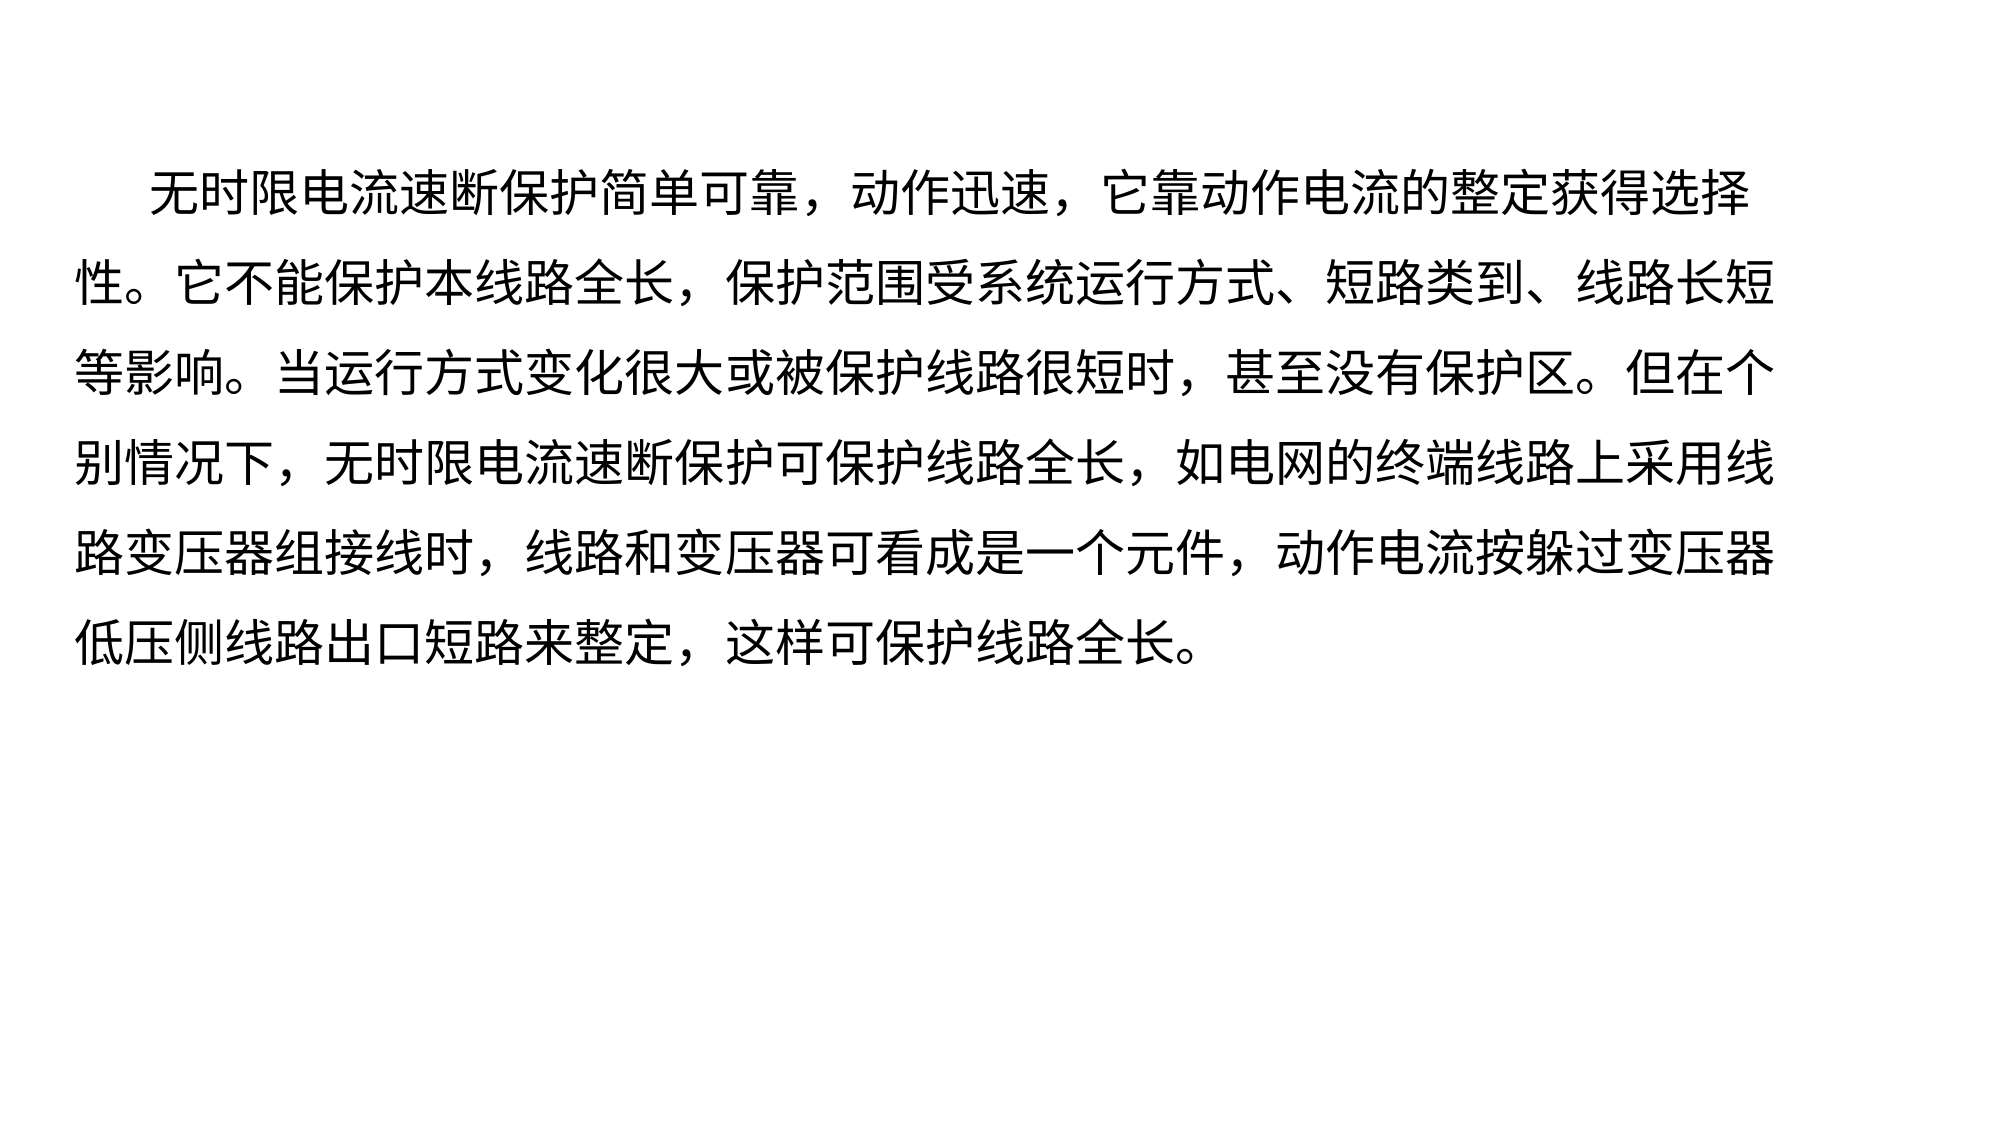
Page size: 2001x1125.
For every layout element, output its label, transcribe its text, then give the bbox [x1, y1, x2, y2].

list 无时限电流速断保护简单可靠，动作迅速，它靠动作电流的整定获得选择性。它不能保护本线路全长，保护范围受系统运行方式、短路类到、线路长短等影响。当运行方式变化很大或被保护线路很短时，甚至没有保护区。但在个别情况下，无时限电流速断保护可保护线路全长，如电网的终端线路上采用线路变压器组接线时，线路和变压器可看成是一个元件，动作电流按躲过变压器低压侧线路出口短路来整定，这样可保护线路全长。 [59, 124, 1795, 809]
